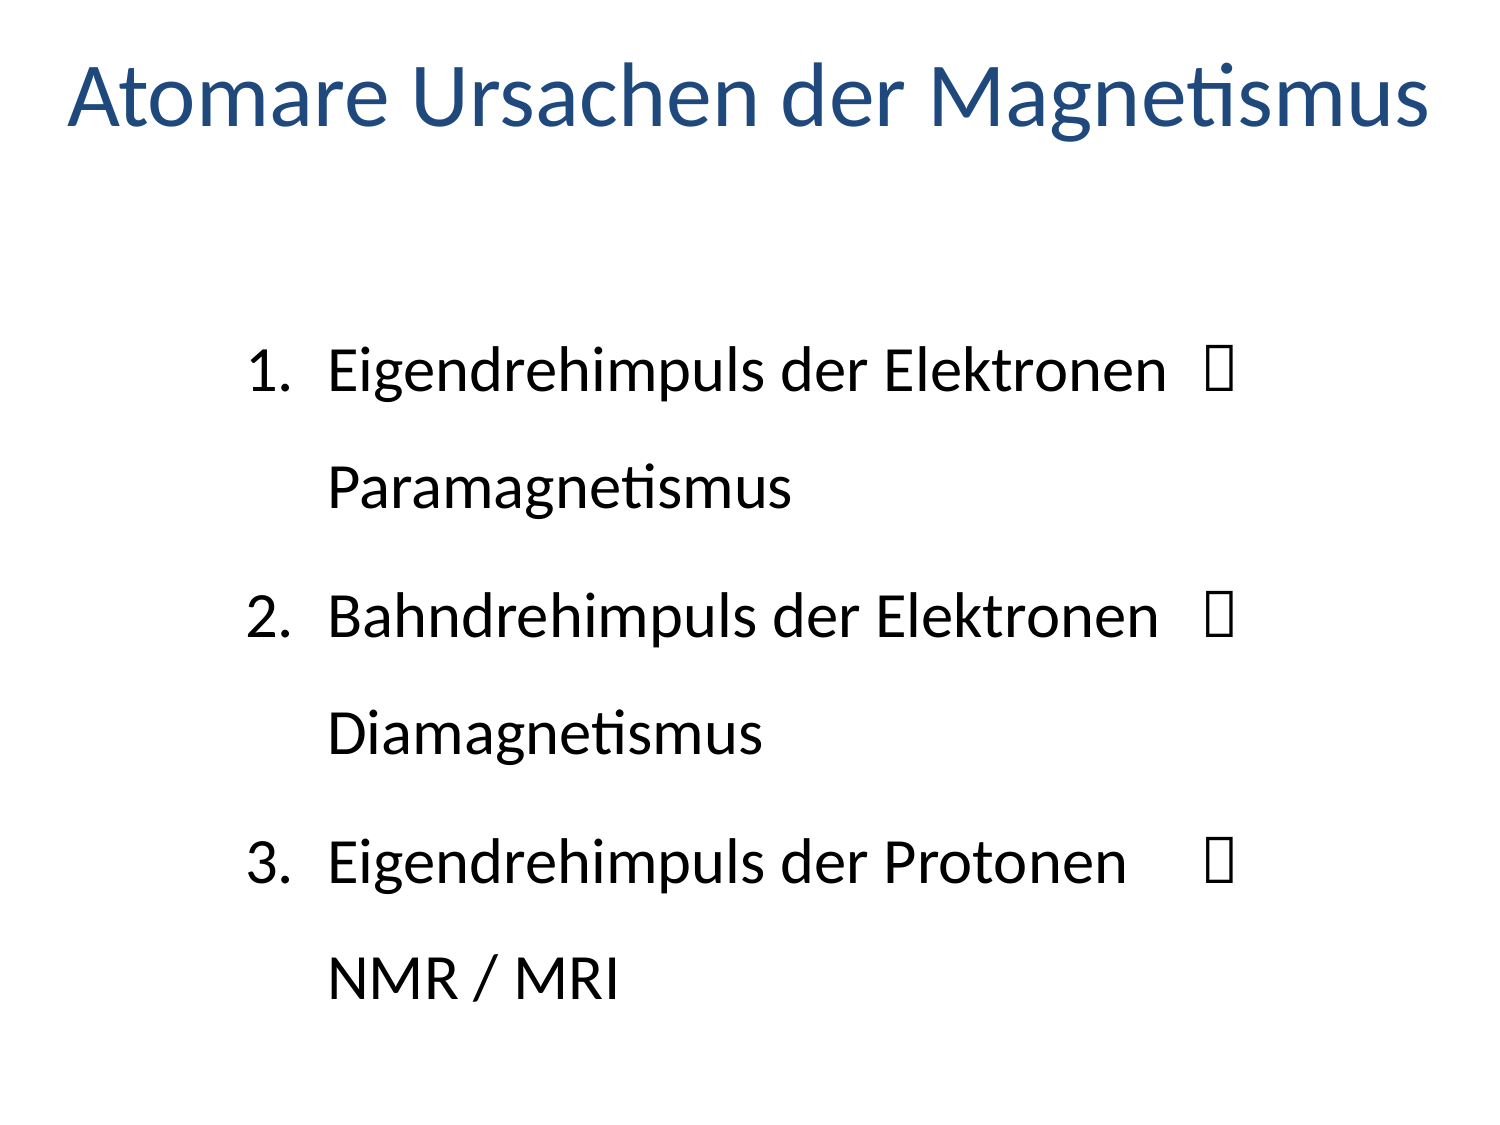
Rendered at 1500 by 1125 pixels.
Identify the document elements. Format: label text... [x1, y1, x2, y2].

title Atomare Ursachen der Magnetismus [0, 0, 1500, 184]
list Eigendrehimpuls der Elektronen  Paramagnetismus Bahndrehimpuls der Elektronen  Diamagnetismus Eigendrehimpuls der Protonen  NMR / MRI [230, 280, 1282, 1024]
